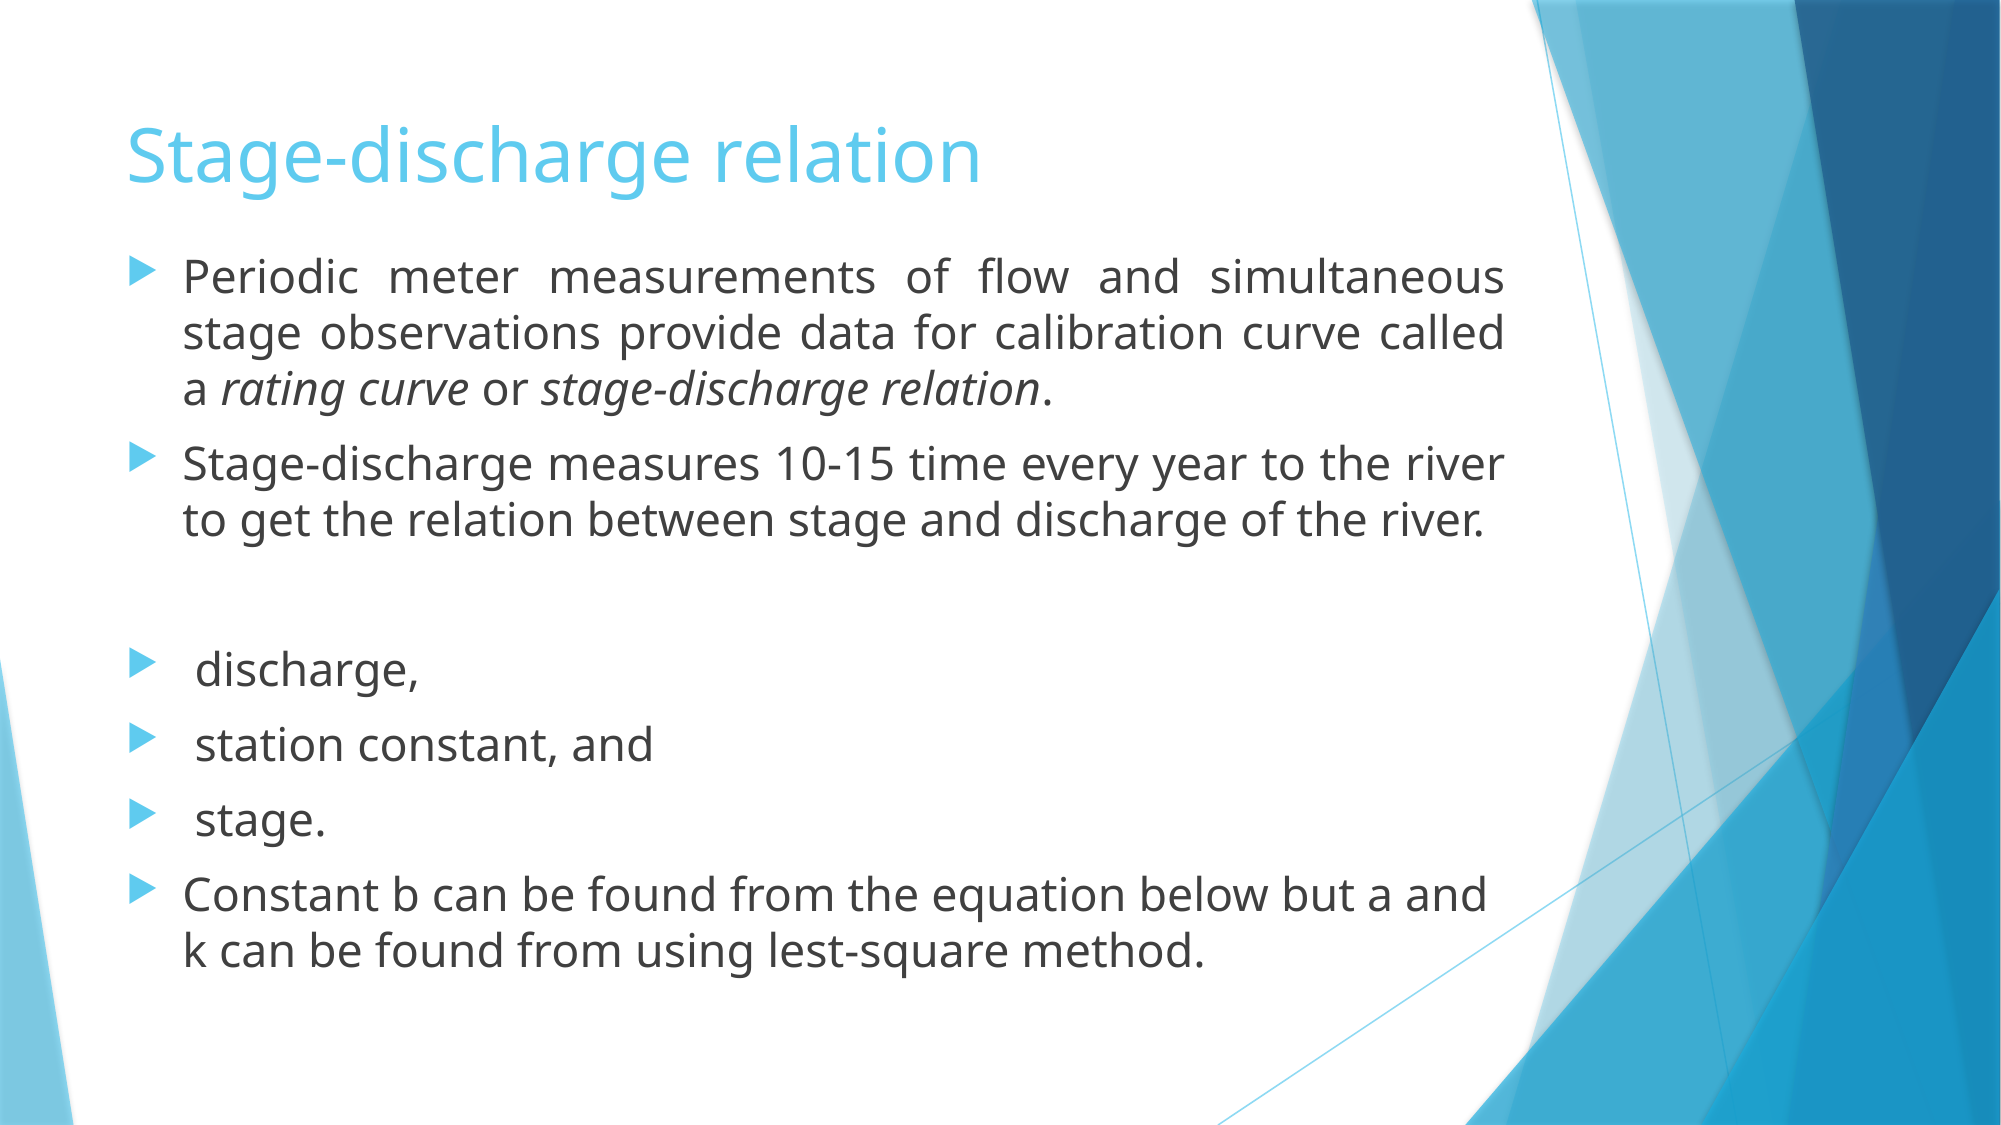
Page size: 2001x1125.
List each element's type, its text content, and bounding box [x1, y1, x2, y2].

title Stage-discharge relation [111, 99, 1522, 215]
